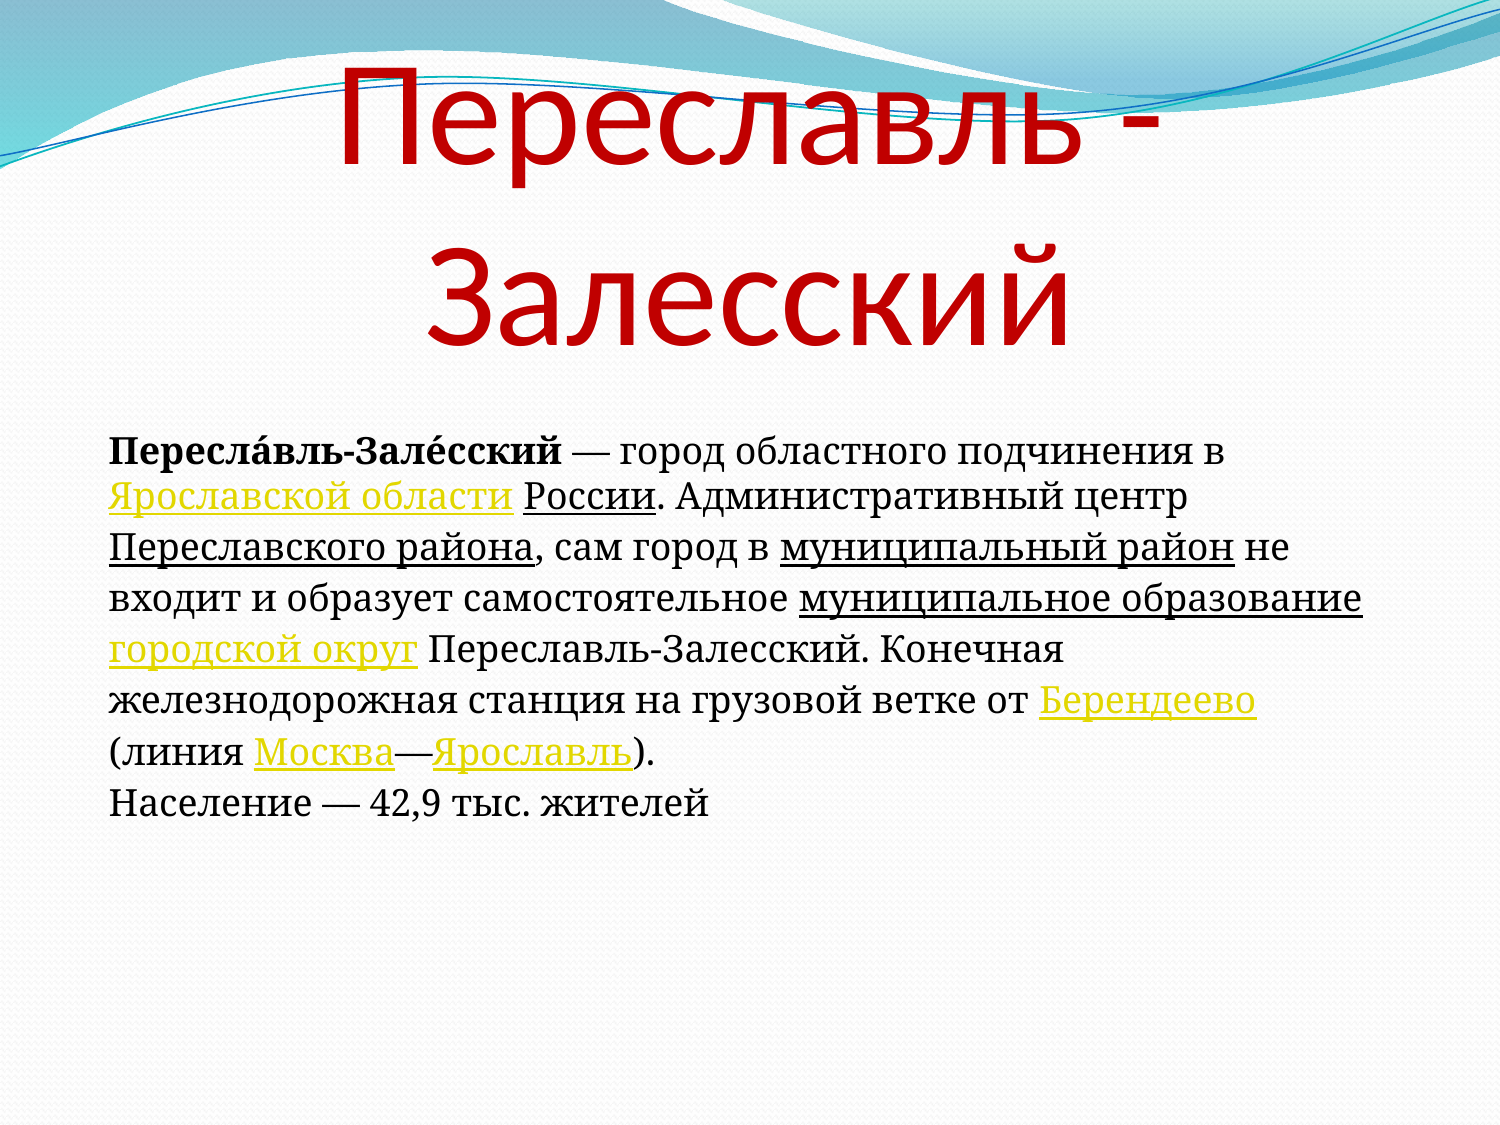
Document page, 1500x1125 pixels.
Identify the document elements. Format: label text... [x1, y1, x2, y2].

title Переславль - Залесский [75, 70, 1425, 375]
text_box Пересла́вль-Зале́сский — город областного подчинения в Ярославской области России. Административный центр Переславского района, сам город в муниципальный район не входит и образует самостоятельное муниципальное образование городской округ Переславль-Залесский. Конечная железнодорожная станция на грузовой ветке от Берендеево (линия Москва—Ярославль). Население — 42,9 тыс. жителей [93, 374, 1407, 831]
